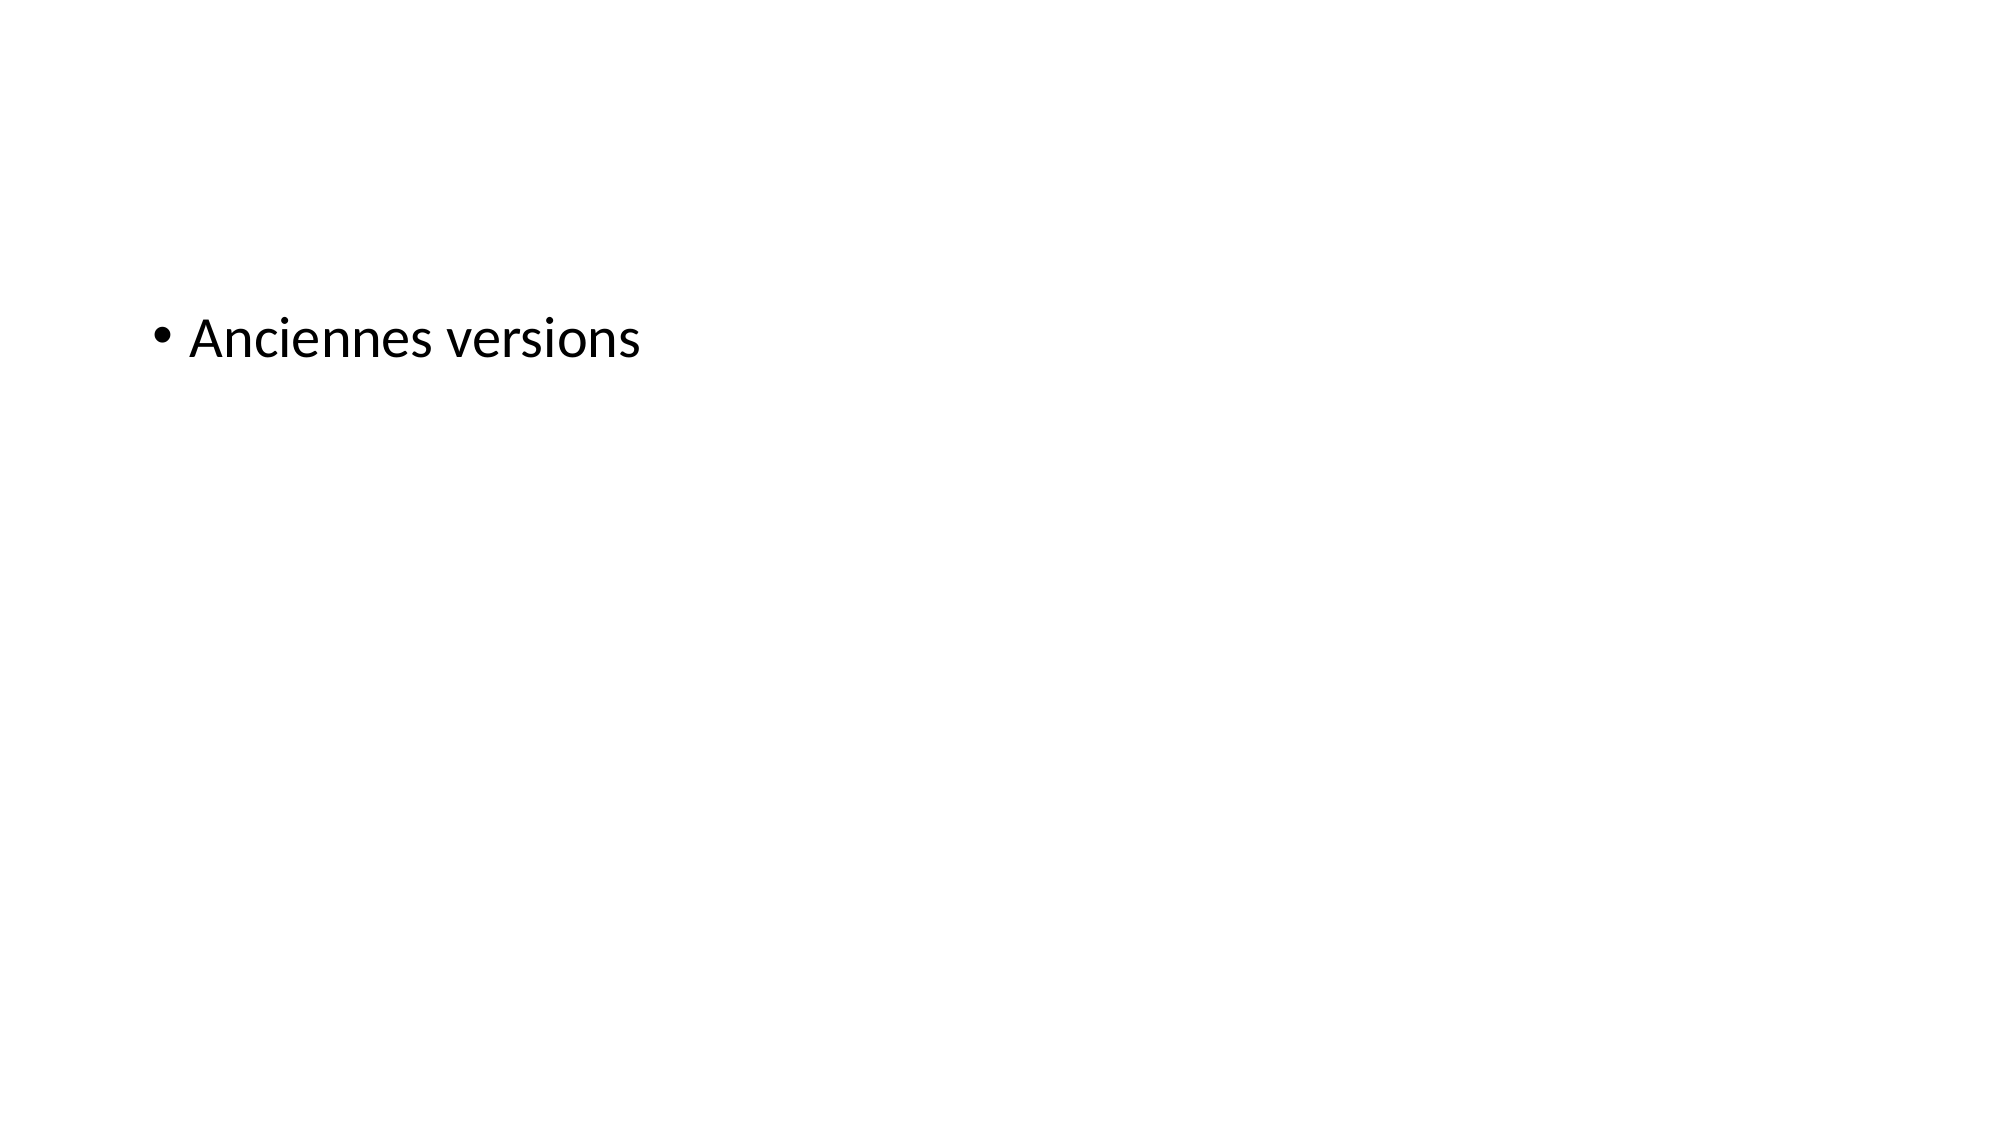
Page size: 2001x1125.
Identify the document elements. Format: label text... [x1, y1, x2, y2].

list Anciennes versions [137, 299, 1863, 1014]
